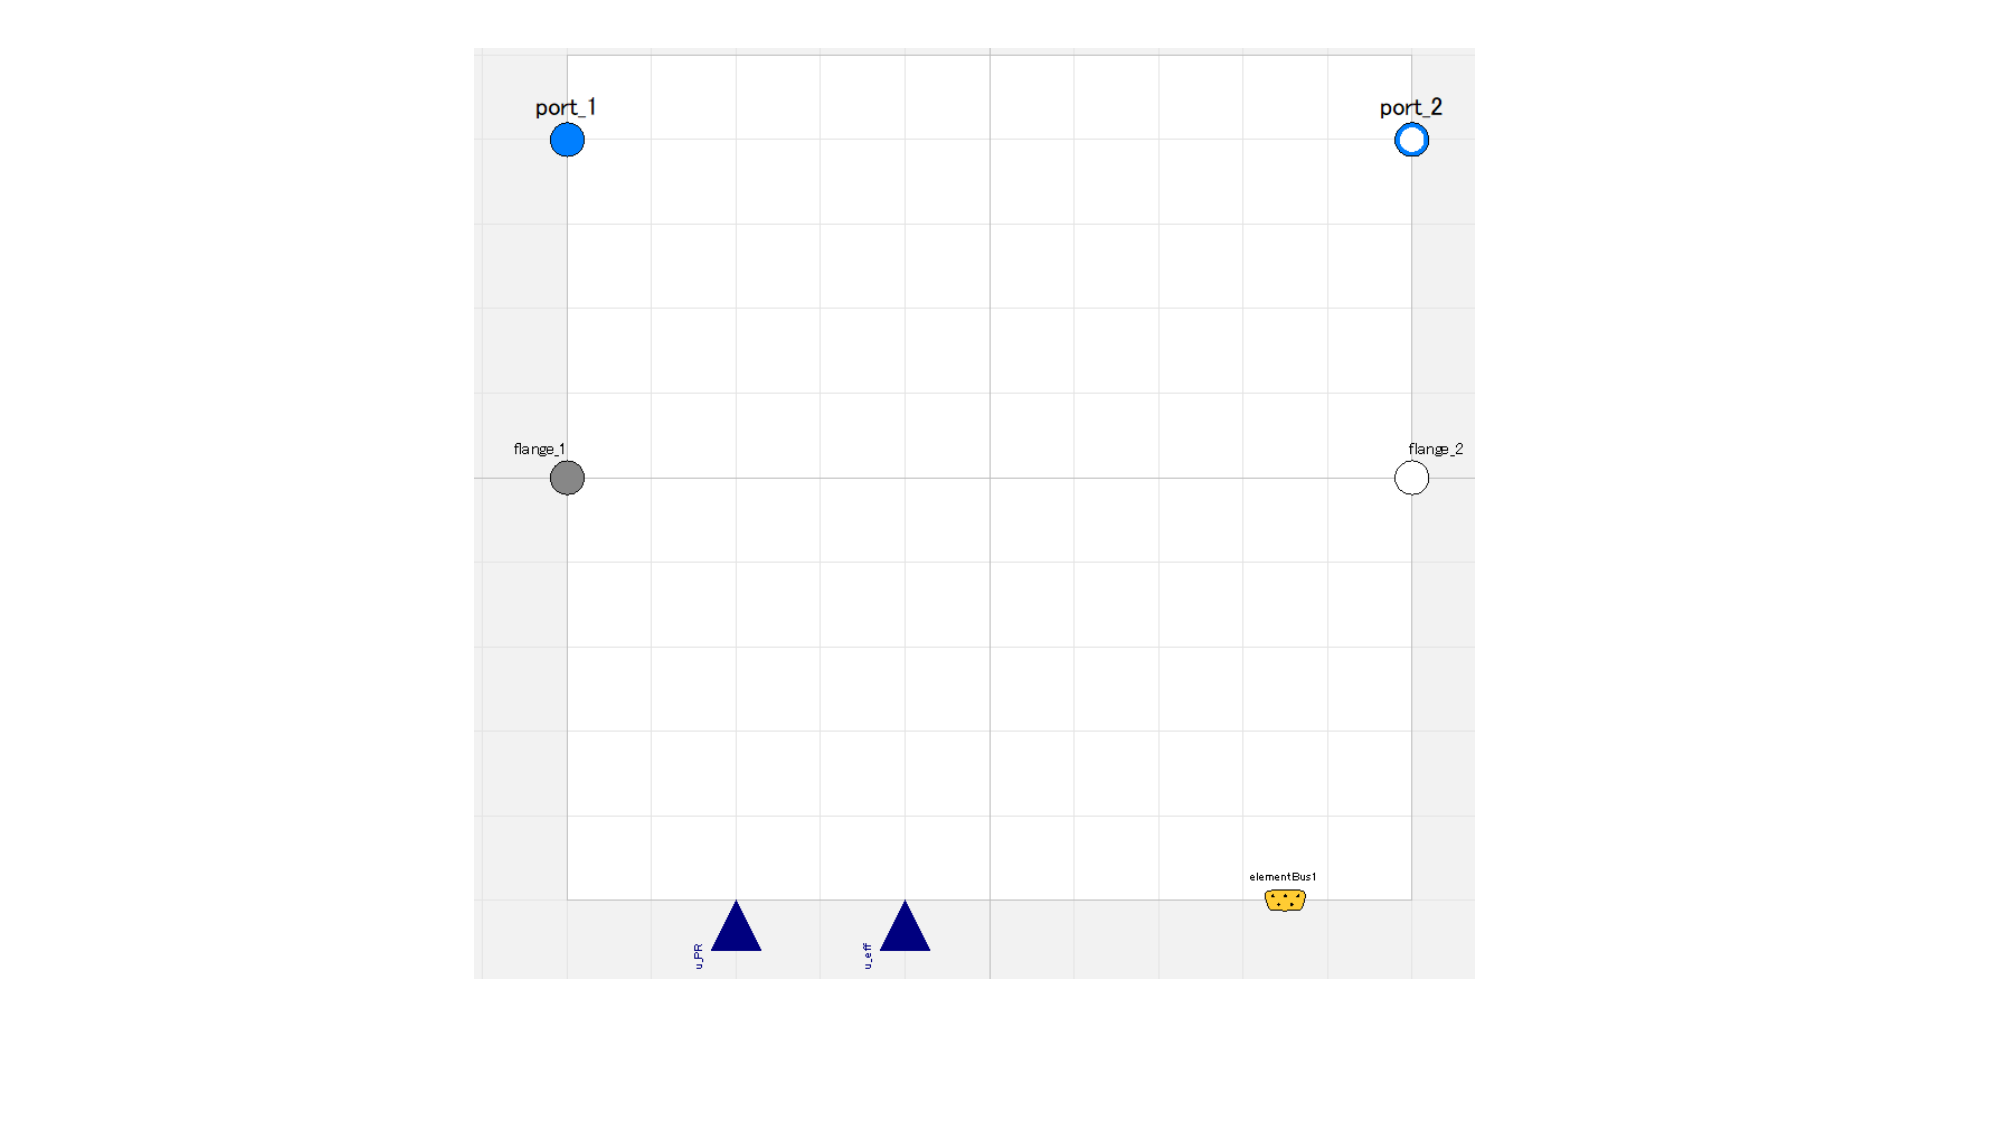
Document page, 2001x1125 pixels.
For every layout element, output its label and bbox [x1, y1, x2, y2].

picture [474, 48, 1475, 979]
